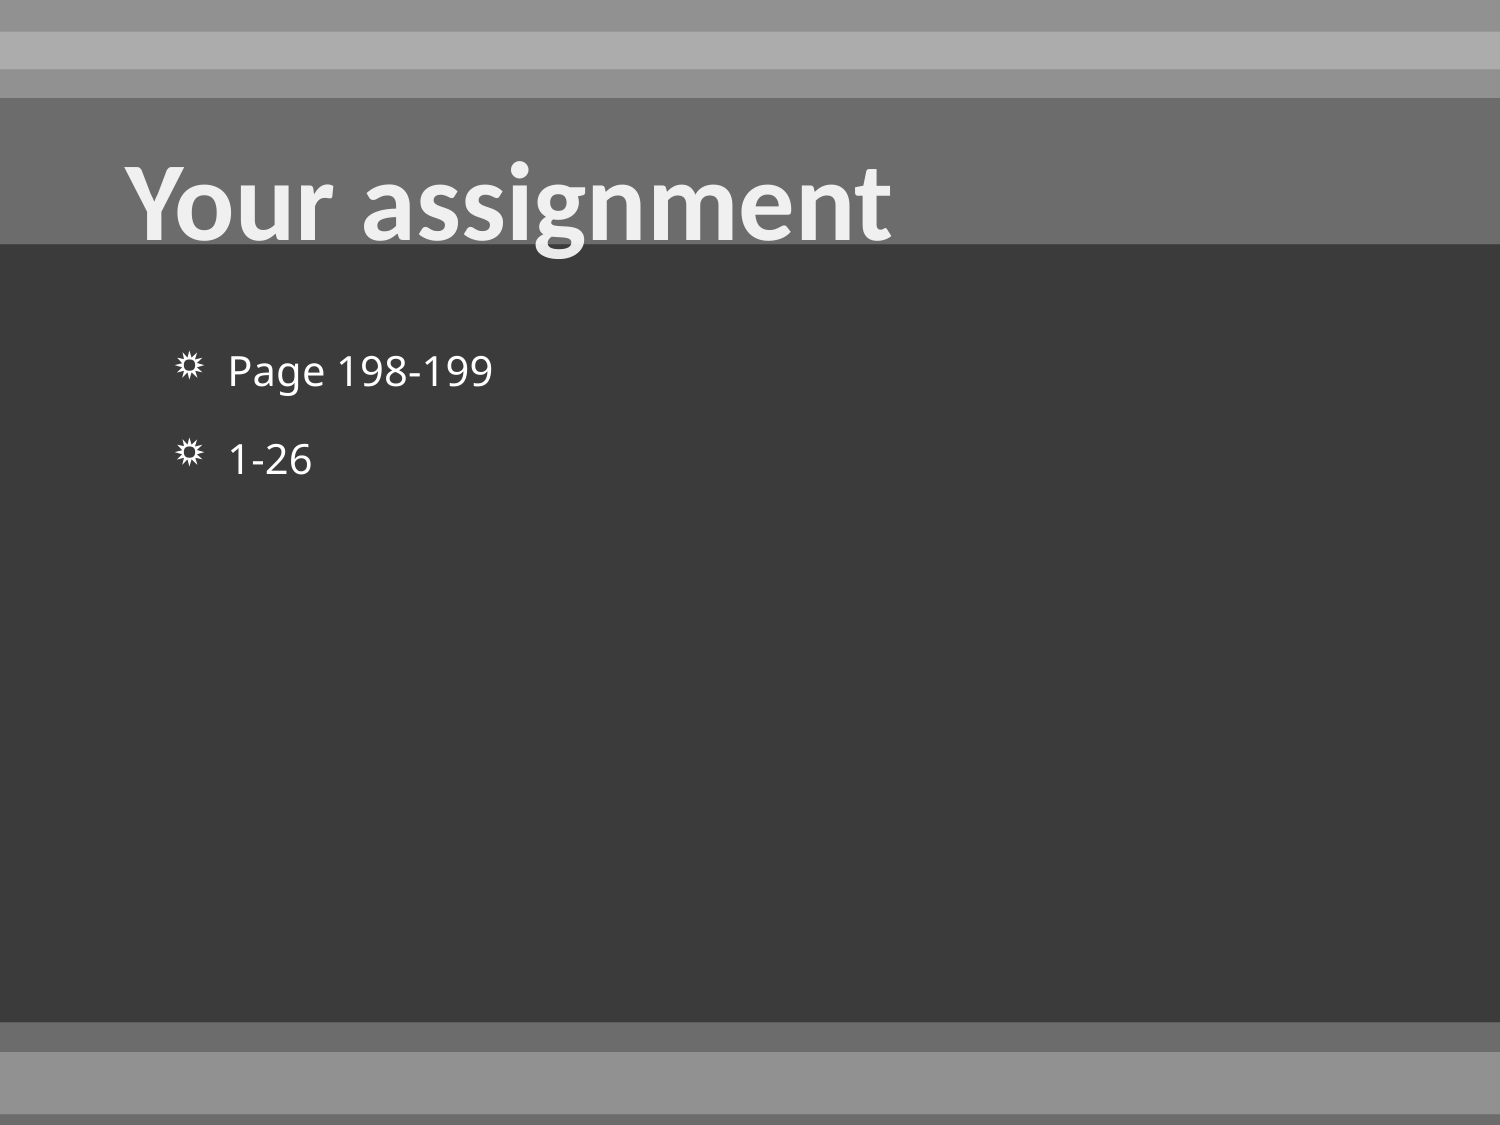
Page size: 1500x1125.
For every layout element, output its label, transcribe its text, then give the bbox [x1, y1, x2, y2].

list Page 198-199 1-26 [156, 337, 1344, 950]
picture [0, 0, 1500, 1125]
title Your assignment [110, 30, 1390, 271]
